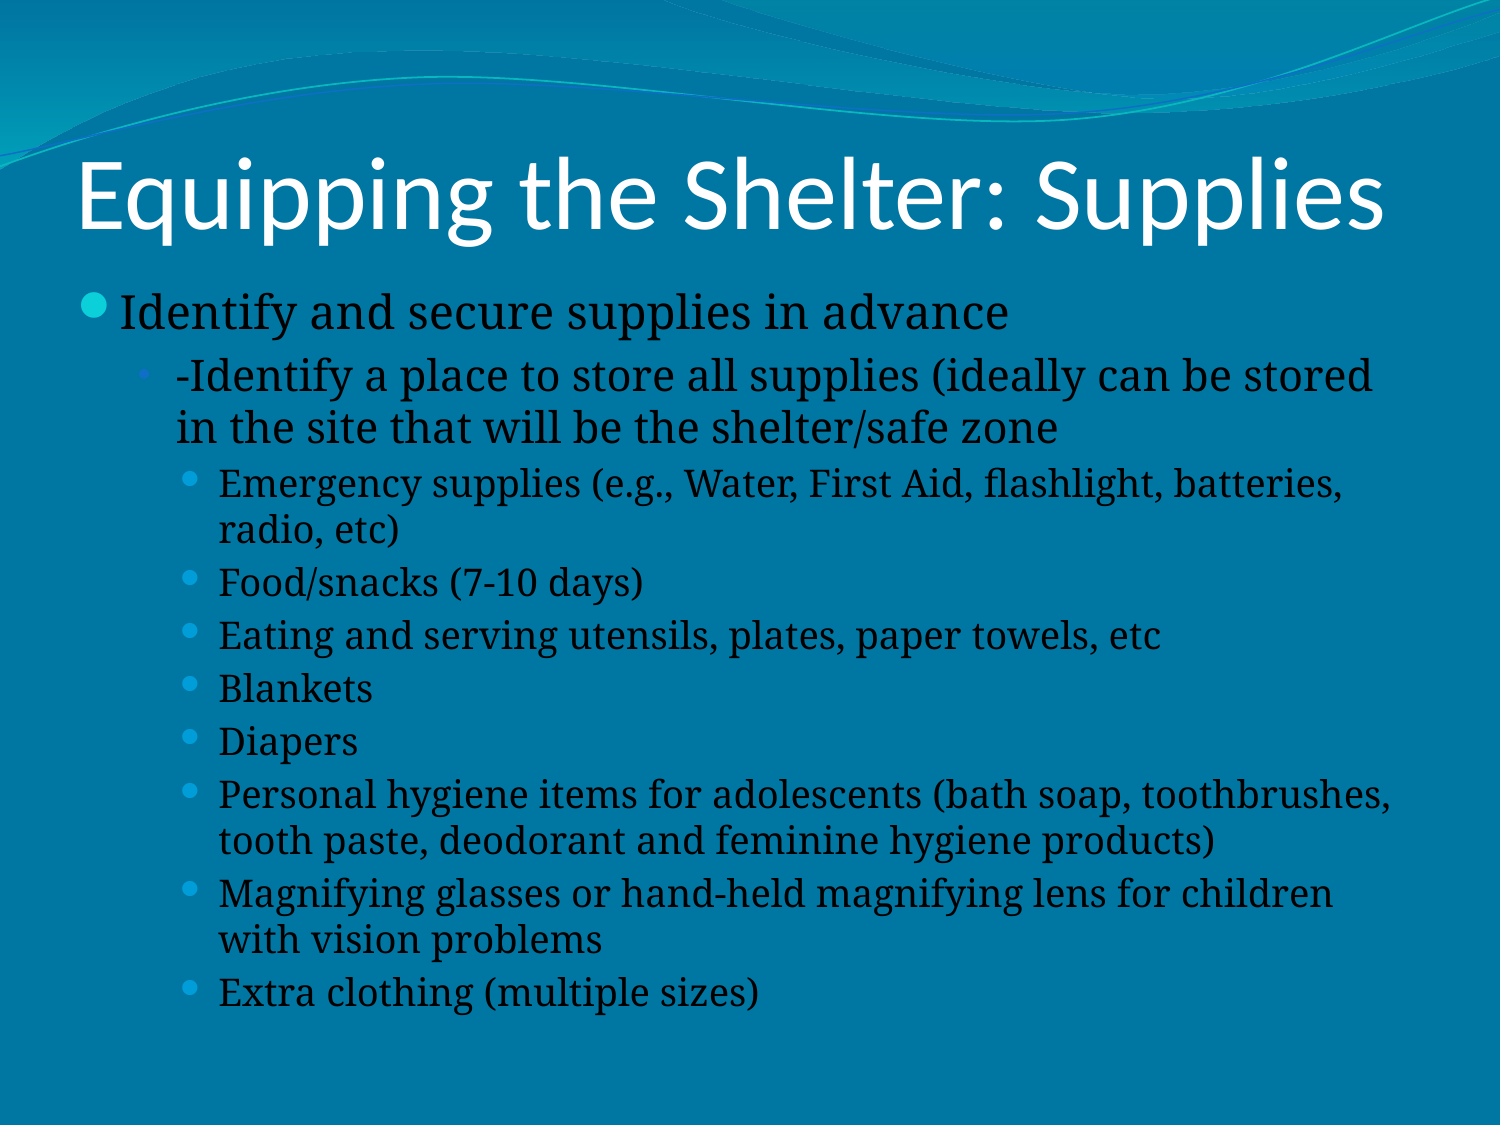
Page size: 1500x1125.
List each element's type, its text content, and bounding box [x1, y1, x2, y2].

title Equipping the Shelter: Supplies [75, 62, 1425, 250]
list Identify and secure supplies in advance -Identify a place to store all supplies (ideally can be stored in the site that will be the shelter/safe zone Emergency supplies (e.g., Water, First Aid, flashlight, batteries, radio, etc) Food/snacks (7-10 days) Eating and serving utensils, plates, paper towels, etc Blankets Diapers Personal hygiene items for adolescents (bath soap, toothbrushes, tooth paste, deodorant and feminine hygiene products) Magnifying glasses or hand-held magnifying lens for children with vision problems Extra clothing (multiple sizes) [62, 275, 1413, 1063]
